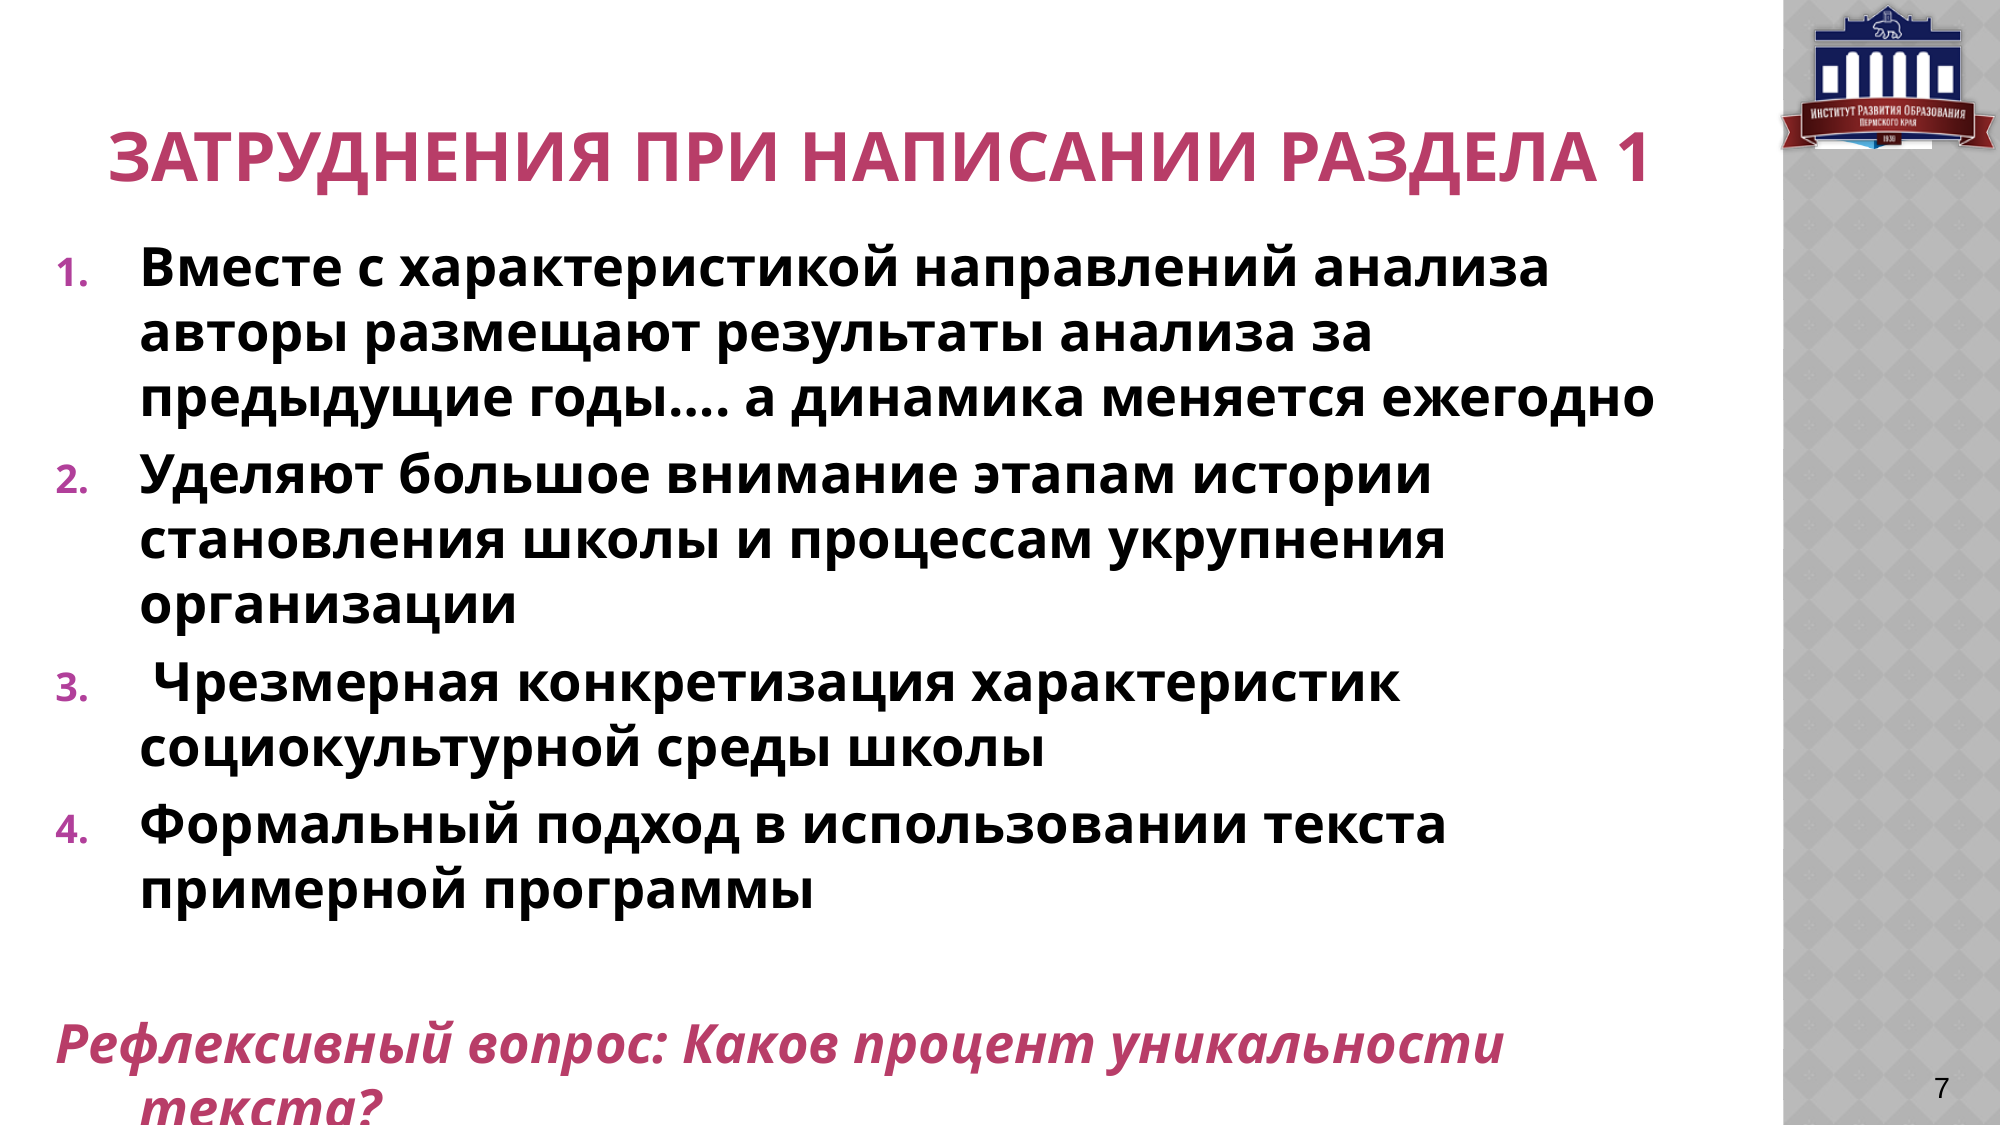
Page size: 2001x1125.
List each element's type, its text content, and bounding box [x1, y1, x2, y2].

picture [1775, 0, 2000, 155]
list Вместе с характеристикой направлений анализа авторы размещают результаты анализа за предыдущие годы…. а динамика меняется ежегодно Уделяют большое внимание этапам истории становления школы и процессам укрупнения организации Чрезмерная конкретизация характеристик социокультурной среды школы Формальный подход в использовании текста примерной программы Рефлексивный вопрос: Каков процент уникальности текста? [40, 224, 1749, 1100]
title Затруднения при написании раздела 1 [99, 52, 1684, 195]
